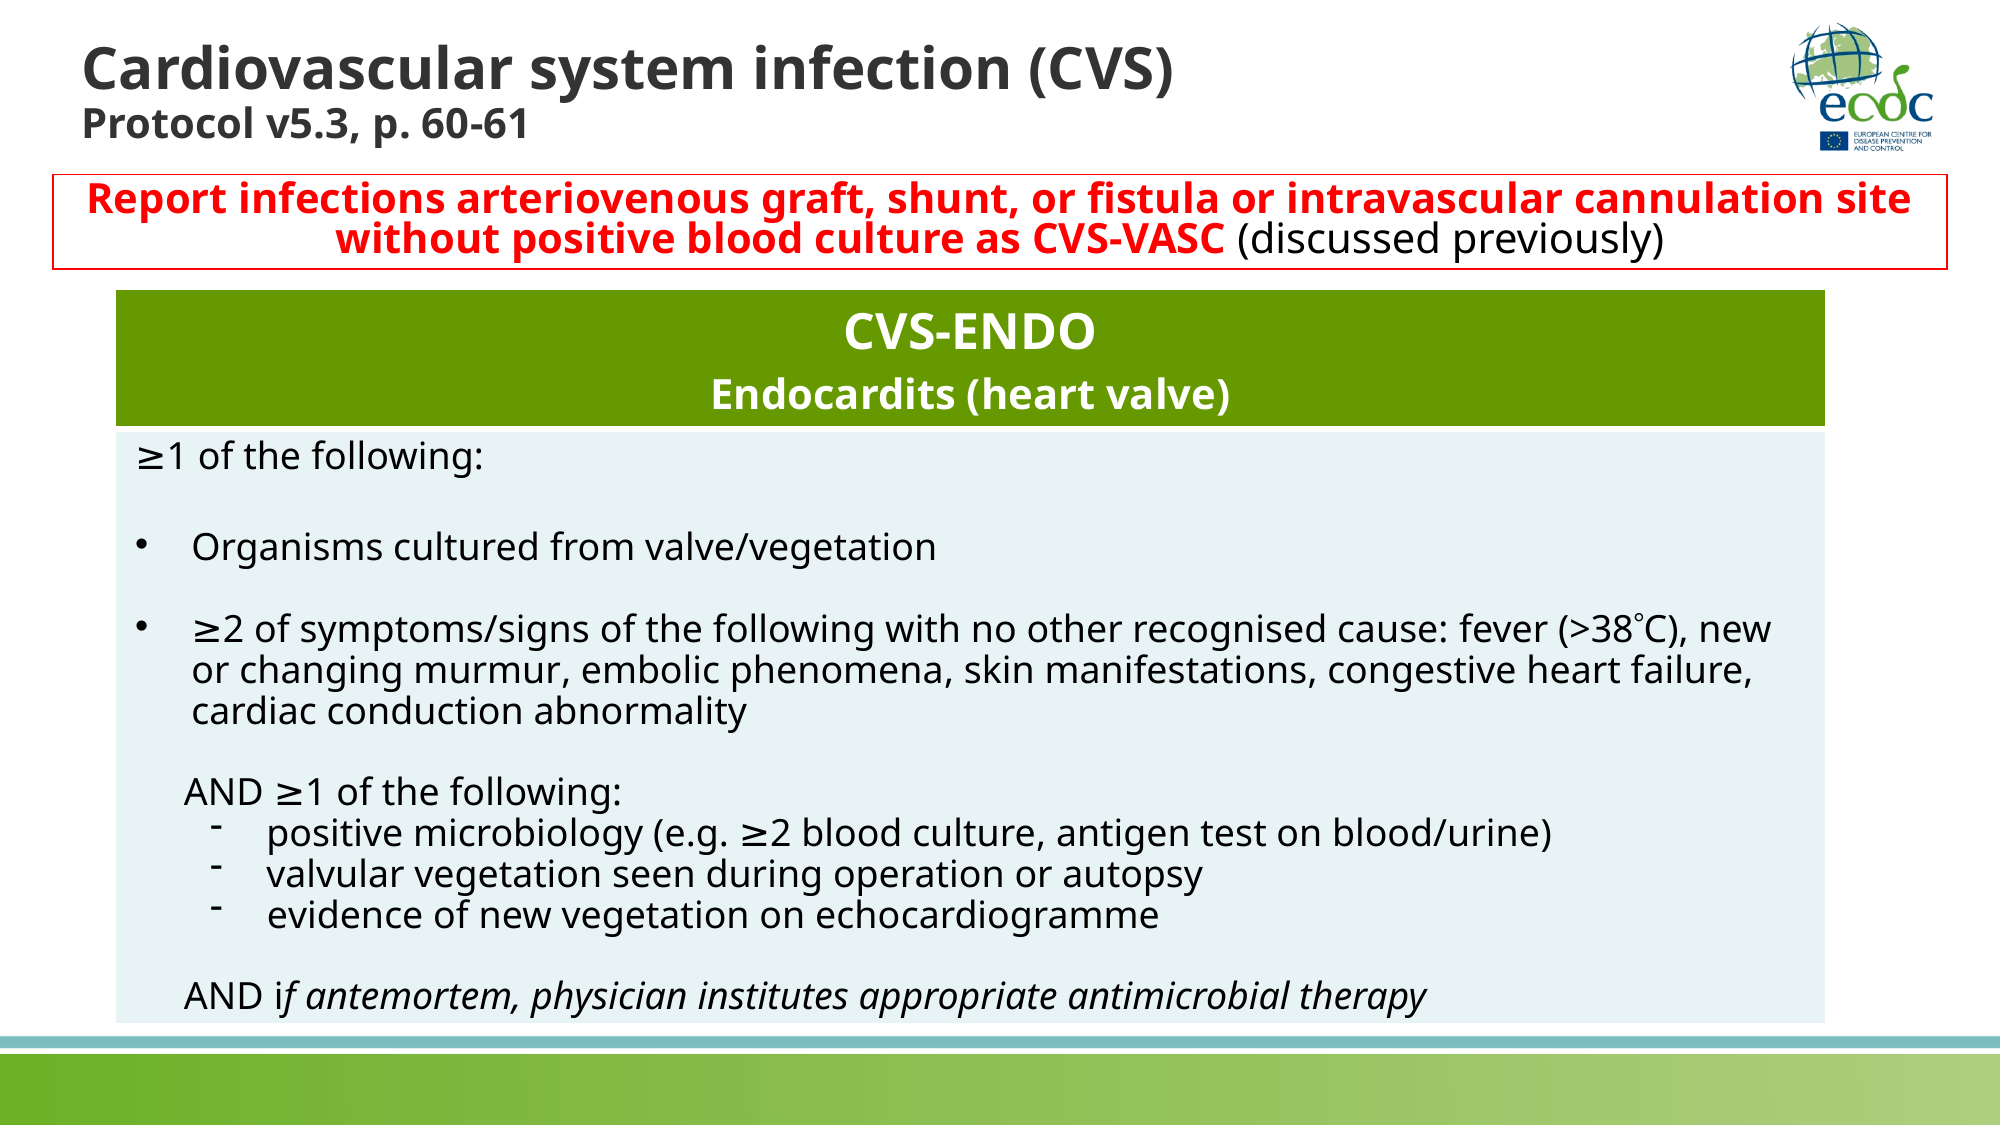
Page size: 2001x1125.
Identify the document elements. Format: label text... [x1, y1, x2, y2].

table_header CVS-ENDO Endocardits (heart valve) [116, 290, 1825, 426]
picture [0, 0, 2000, 1125]
text_box Report infections arteriovenous graft, shunt, or fistula or intravascular cannulation site without positive blood culture as CVS-VASC (discussed previously) [53, 174, 1947, 270]
table_cell ≥1 of the following: Organisms cultured from valve/vegetation ≥2 of symptoms/signs of the following with no other recognised cause: fever (>38C), new or changing murmur, embolic phenomena, skin manifestations, congestive heart failure, cardiac conduction abnormality AND ≥1 of the following: positive microbiology (e.g. ≥2 blood culture, antigen test on blood/urine) valvular vegetation seen during operation or autopsy evidence of new vegetation on echocardiogramme AND if antemortem, physician institutes appropriate antimicrobial therapy [116, 432, 1825, 1023]
title Cardiovascular system infection (CVS) Protocol v5.3, p. 60-61 [81, 39, 1882, 174]
